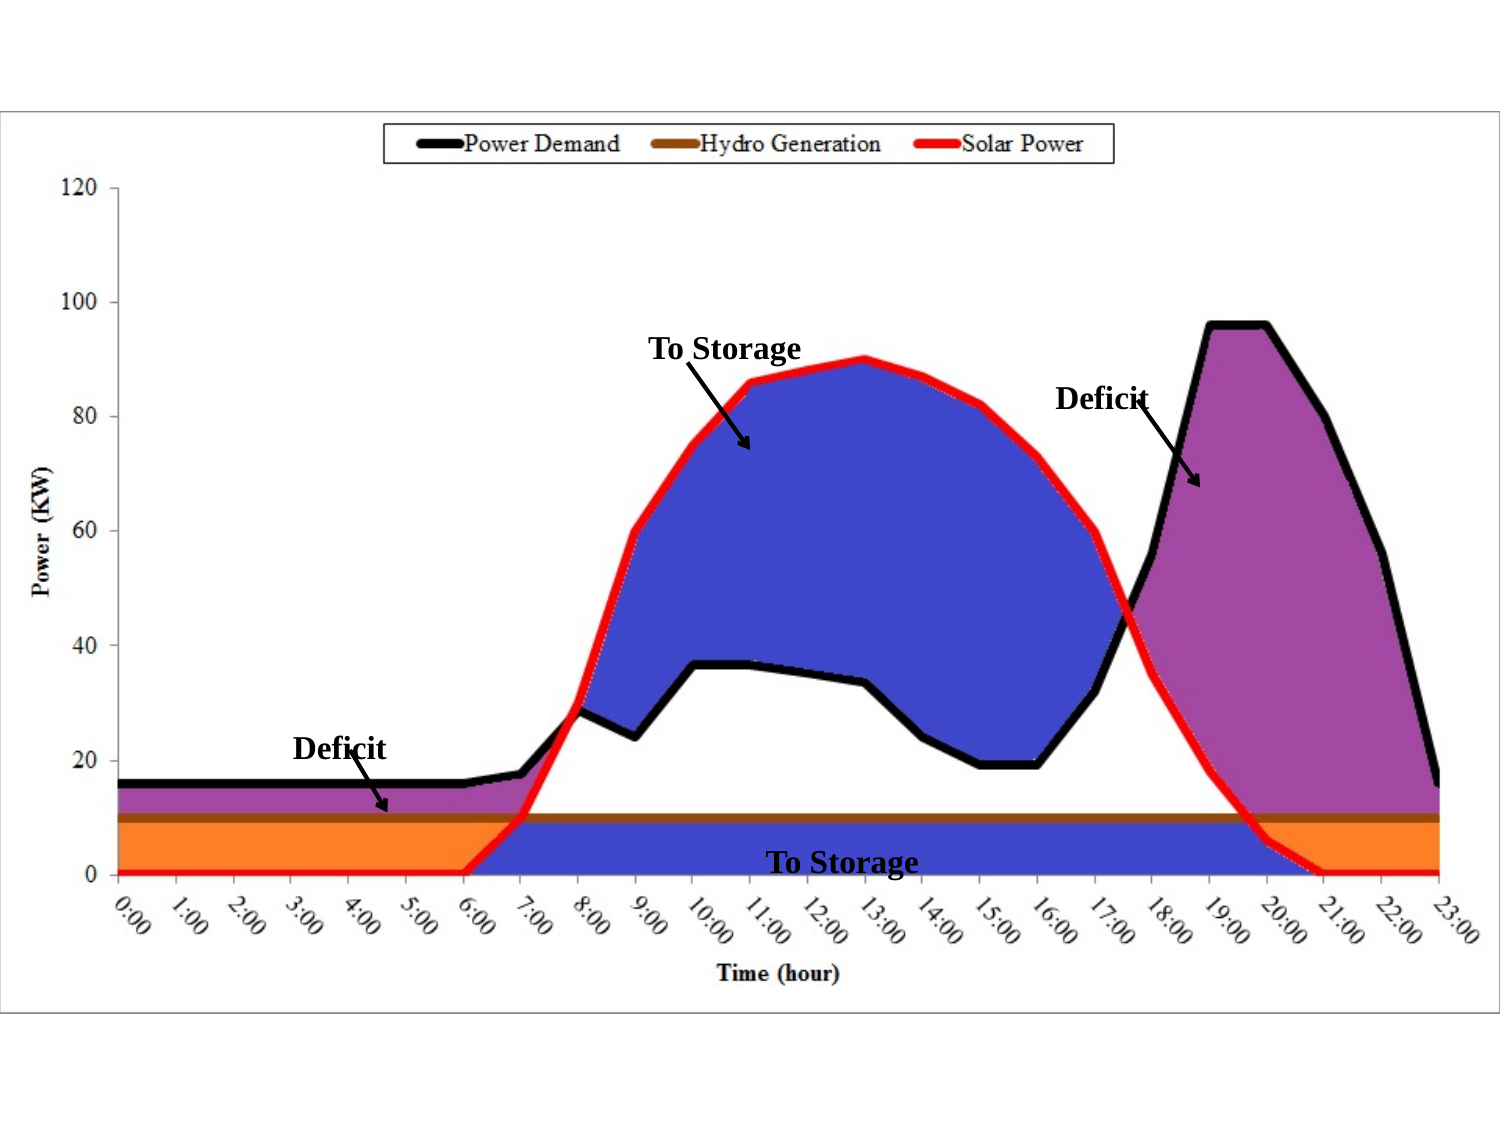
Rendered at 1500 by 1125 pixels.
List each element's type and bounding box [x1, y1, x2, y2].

picture [0, 111, 1500, 1014]
text_box [687, 362, 751, 451]
text_box [1137, 399, 1201, 488]
text_box [349, 749, 388, 813]
